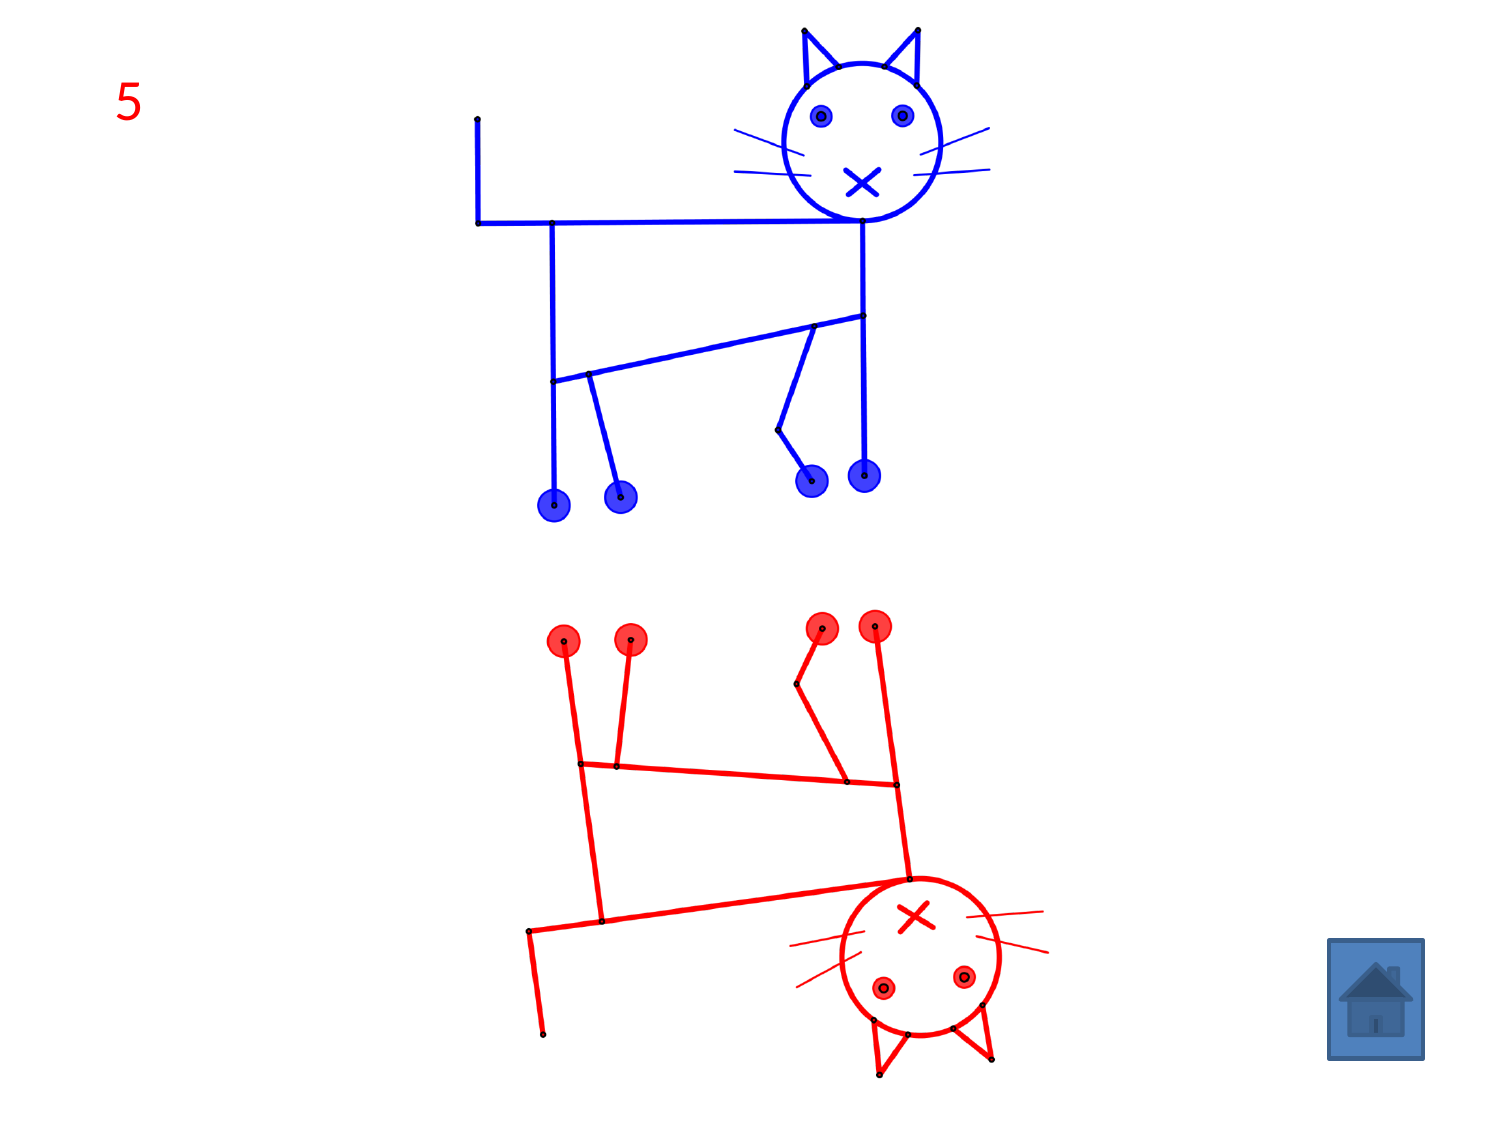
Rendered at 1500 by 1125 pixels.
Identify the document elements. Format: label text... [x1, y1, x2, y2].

picture [418, 0, 1082, 1125]
text_box [1327, 938, 1425, 1061]
text_box 5 [100, 54, 219, 140]
